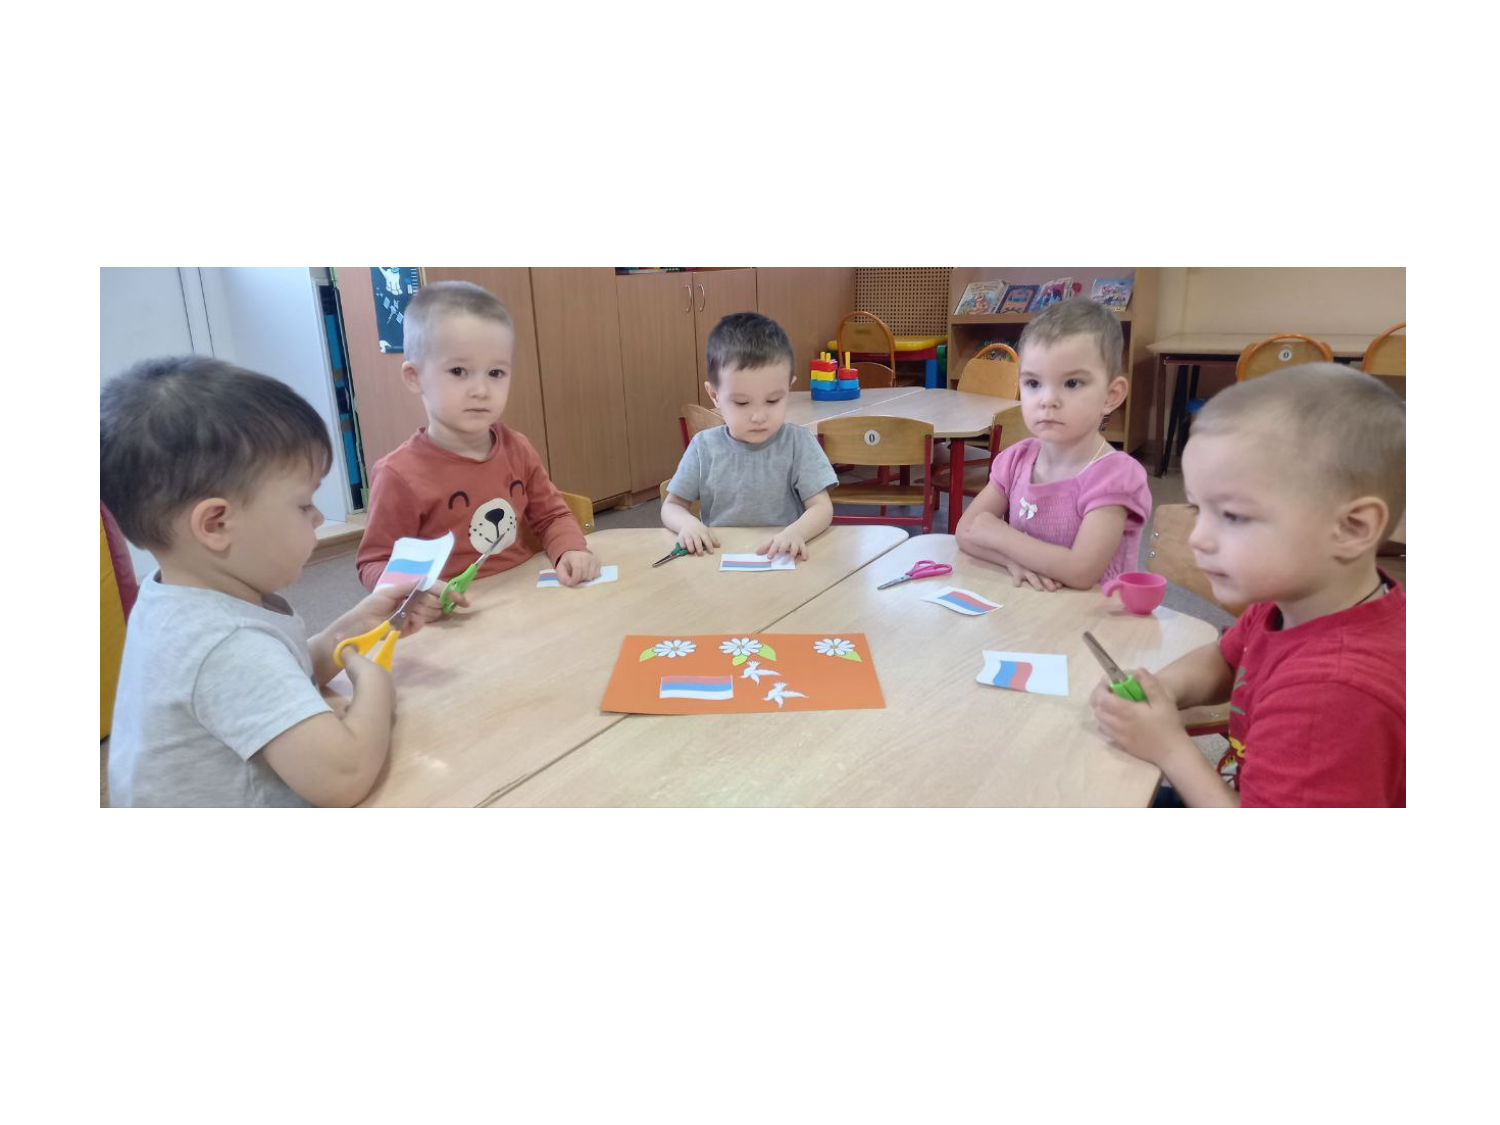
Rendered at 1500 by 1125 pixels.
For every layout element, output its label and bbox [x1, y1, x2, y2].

picture [100, 266, 1406, 808]
